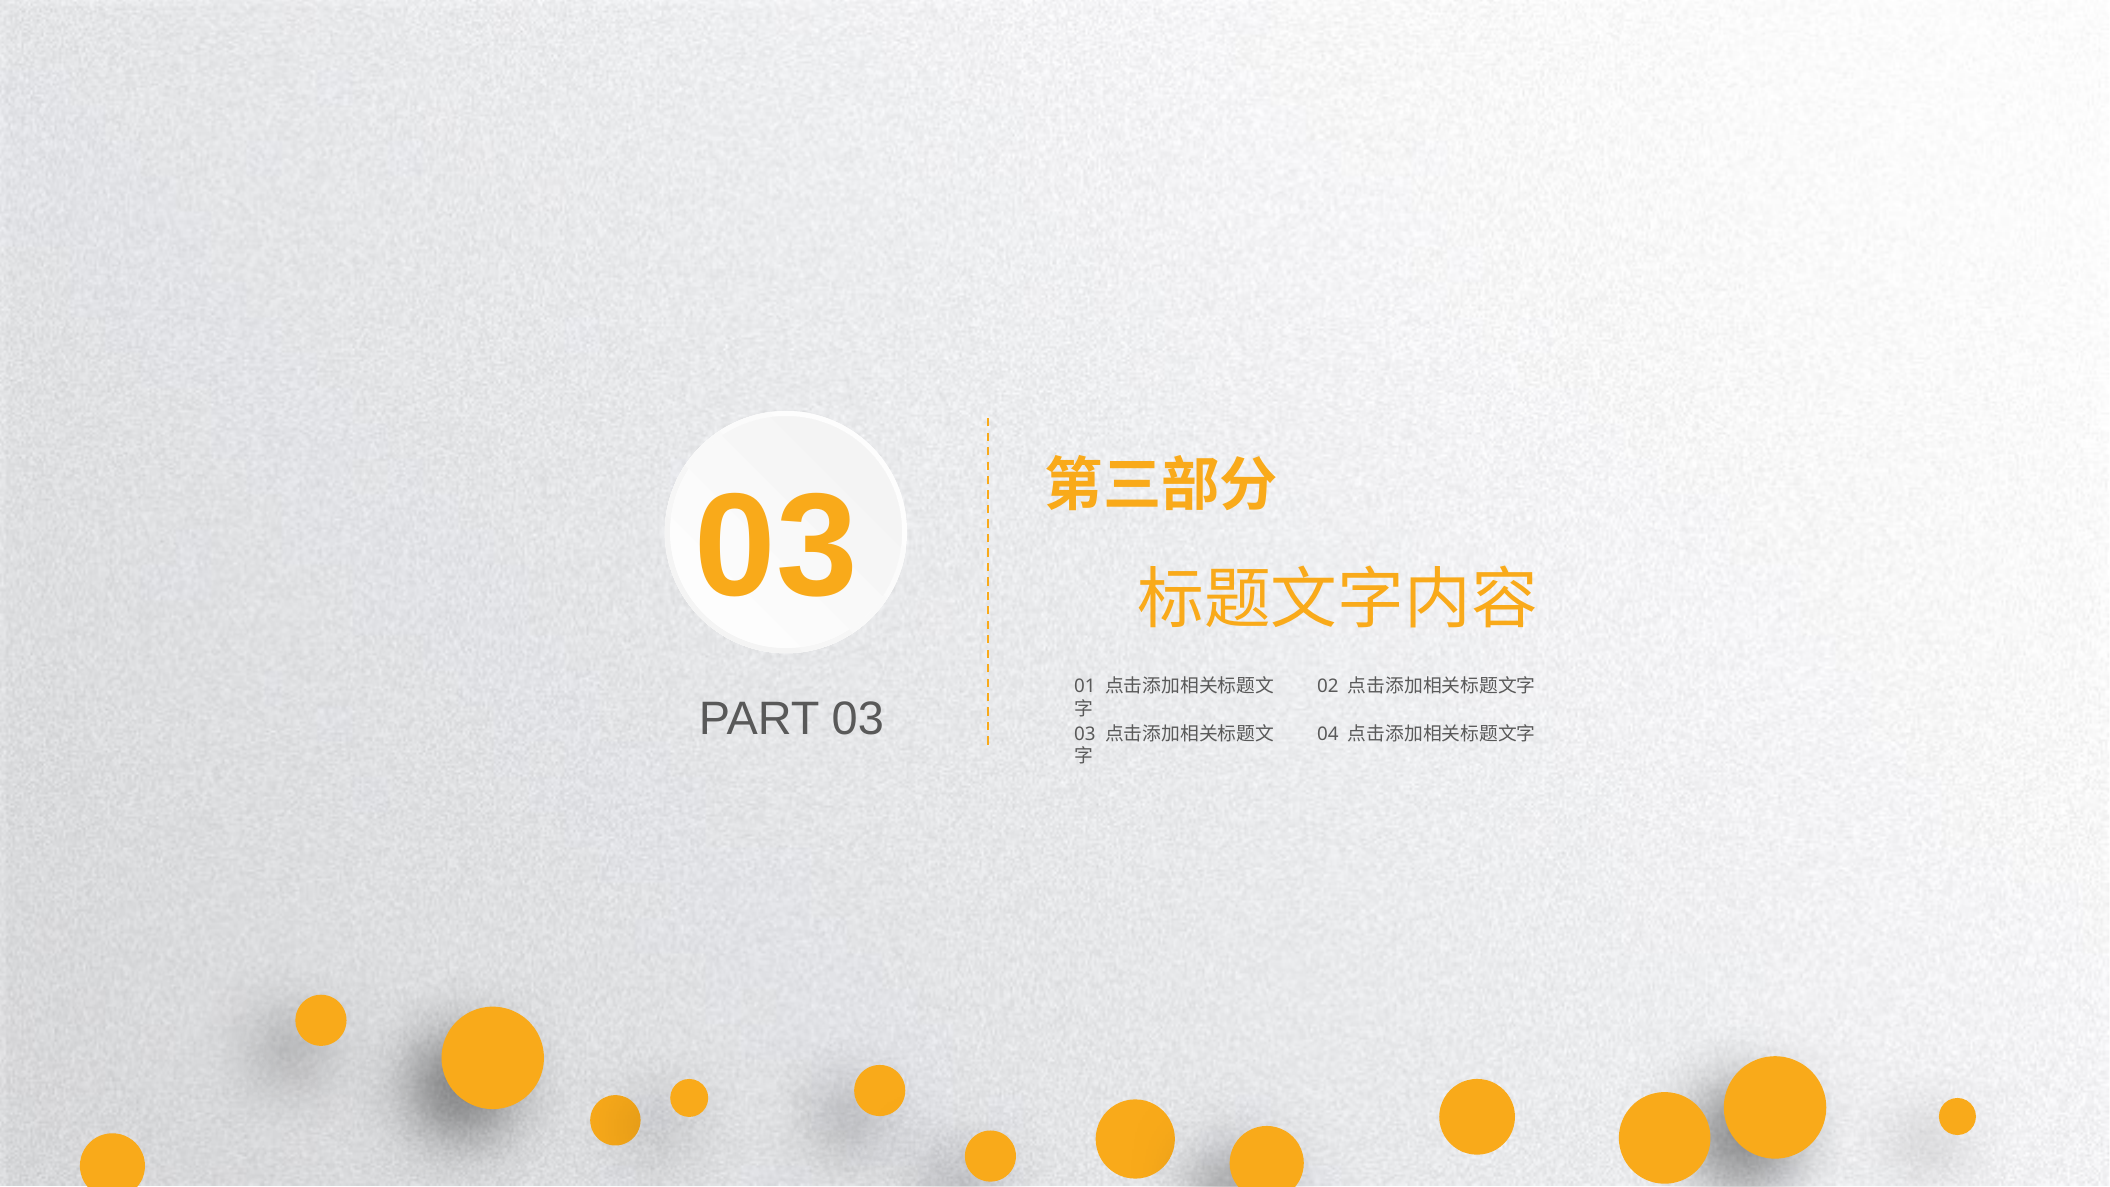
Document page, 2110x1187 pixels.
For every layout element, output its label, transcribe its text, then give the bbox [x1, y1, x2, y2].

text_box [670, 1078, 709, 1117]
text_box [1095, 1099, 1175, 1179]
text_box 02 点击添加相关标题文字 [1303, 666, 1560, 704]
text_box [441, 1006, 544, 1110]
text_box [1618, 1092, 1711, 1184]
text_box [590, 1095, 641, 1146]
text_box 第三部分 标题文字内容 [1011, 439, 1568, 651]
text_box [1229, 1125, 1304, 1187]
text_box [964, 1130, 1016, 1182]
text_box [1439, 1078, 1515, 1155]
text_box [79, 1133, 145, 1187]
text_box PART 03 [698, 687, 908, 745]
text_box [1938, 1097, 1976, 1136]
text_box 01 点击添加相关标题文字 [1060, 666, 1306, 714]
text_box 04 点击添加相关标题文字 [1303, 714, 1560, 751]
text_box 03 点击添加相关标题文字 [1060, 714, 1306, 774]
picture [0, 0, 2110, 1186]
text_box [295, 994, 347, 1046]
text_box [664, 410, 908, 654]
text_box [854, 1064, 906, 1117]
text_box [1723, 1056, 1827, 1159]
